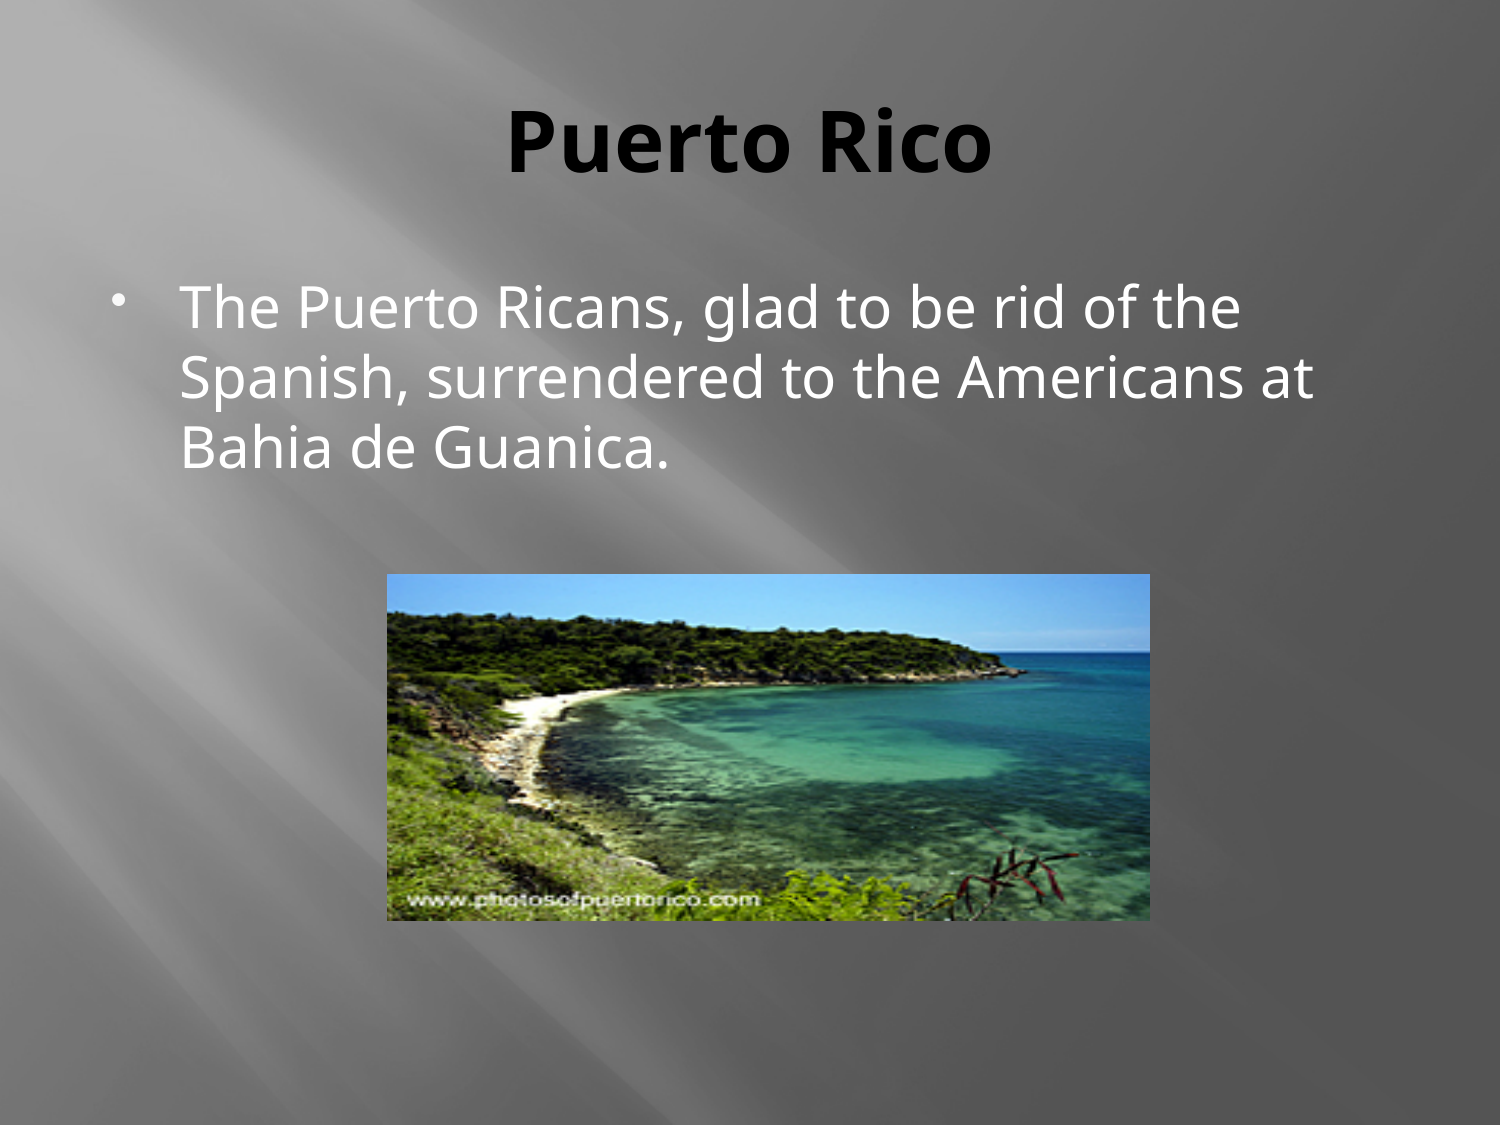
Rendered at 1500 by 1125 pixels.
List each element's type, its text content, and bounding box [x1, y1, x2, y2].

list The Puerto Ricans, glad to be rid of the Spanish, surrendered to the Americans at Bahia de Guanica. [75, 262, 1425, 1035]
picture [387, 574, 1151, 921]
title Puerto Rico [75, 45, 1425, 233]
